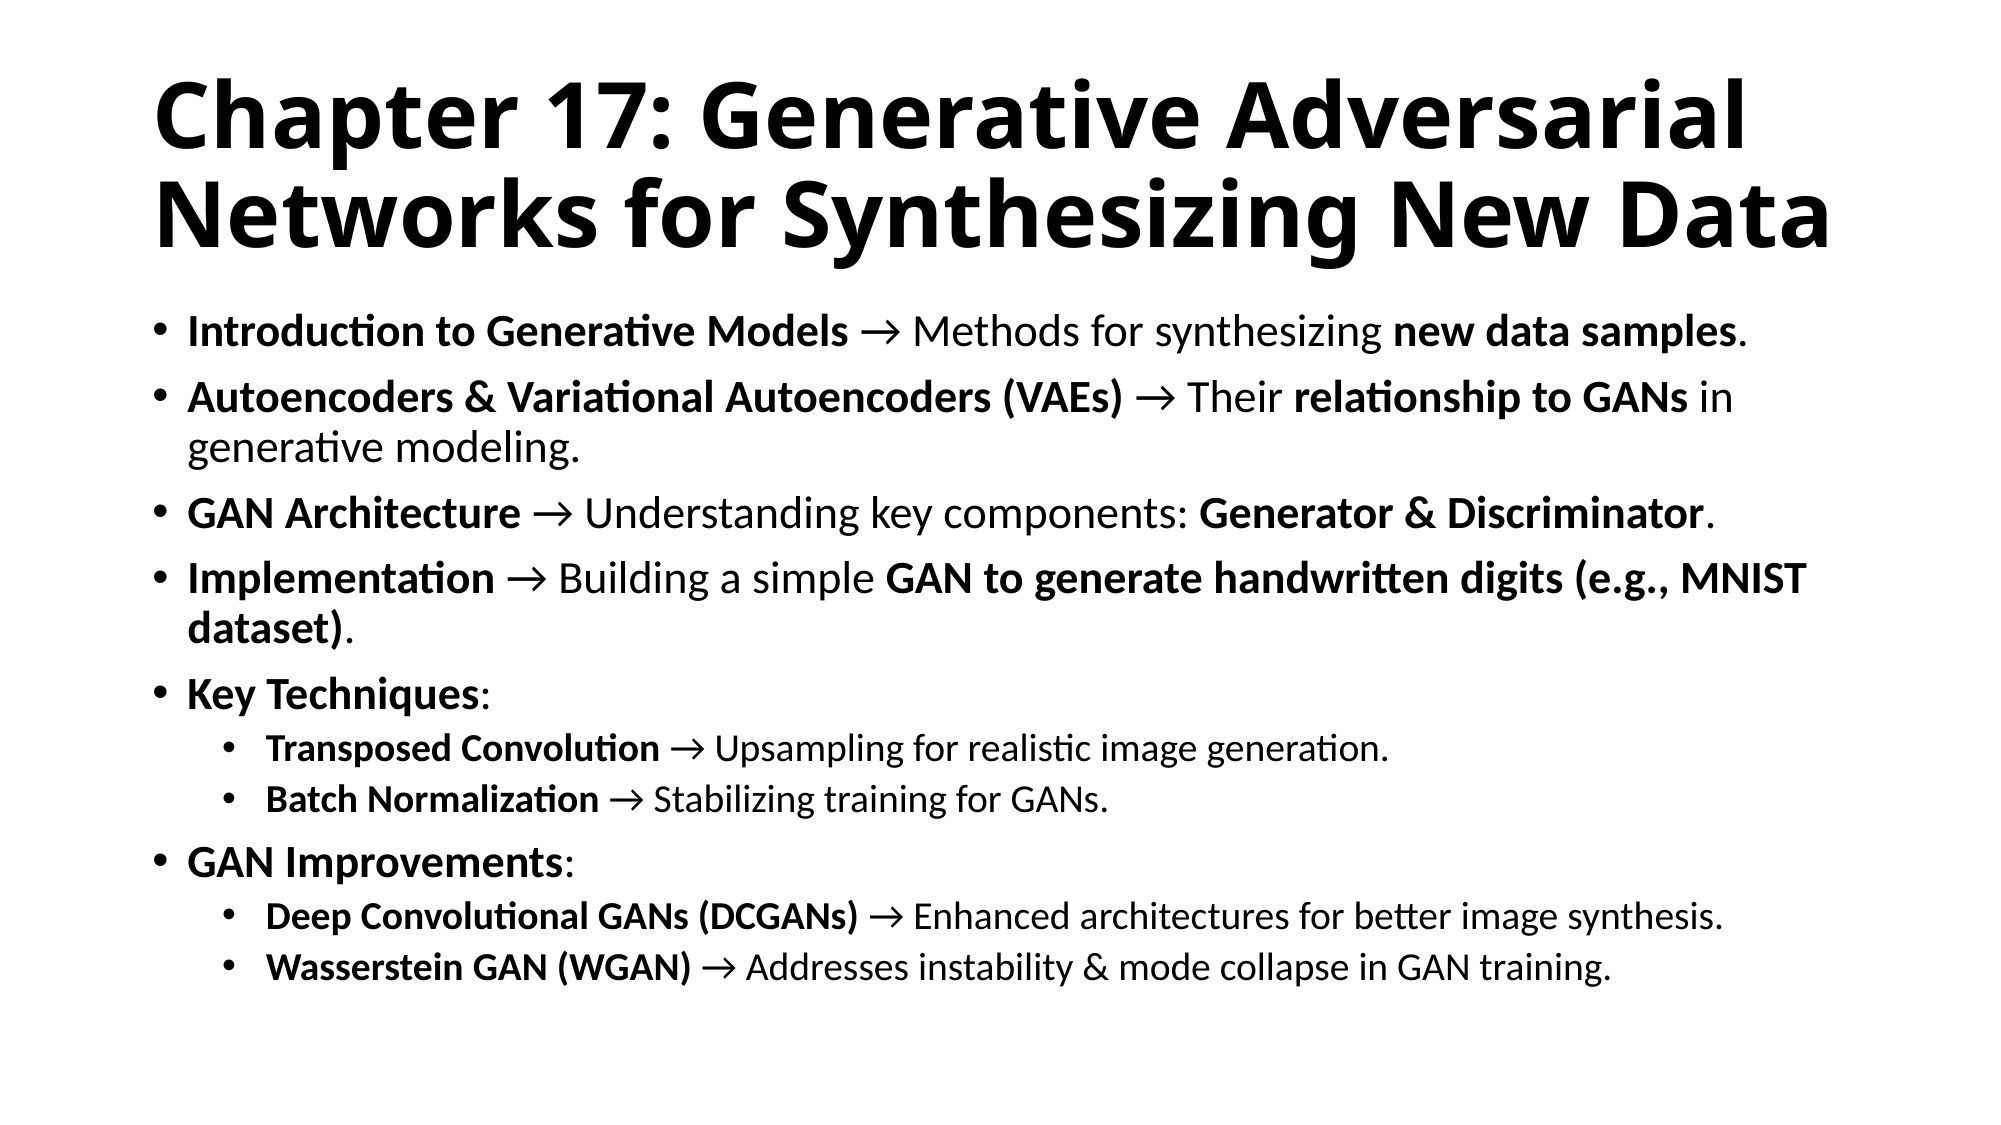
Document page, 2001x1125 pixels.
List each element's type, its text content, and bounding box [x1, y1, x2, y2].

list Introduction to Generative Models → Methods for synthesizing new data samples. Autoencoders & Variational Autoencoders (VAEs) → Their relationship to GANs in generative modeling. GAN Architecture → Understanding key components: Generator & Discriminator. Implementation → Building a simple GAN to generate handwritten digits (e.g., MNIST dataset). Key Techniques: Transposed Convolution → Upsampling for realistic image generation. Batch Normalization → Stabilizing training for GANs. GAN Improvements: Deep Convolutional GANs (DCGANs) → Enhanced architectures for better image synthesis. Wasserstein GAN (WGAN) → Addresses instability & mode collapse in GAN training. [137, 299, 1863, 1014]
title Chapter 17: Generative Adversarial Networks for Synthesizing New Data [137, 59, 1863, 278]
